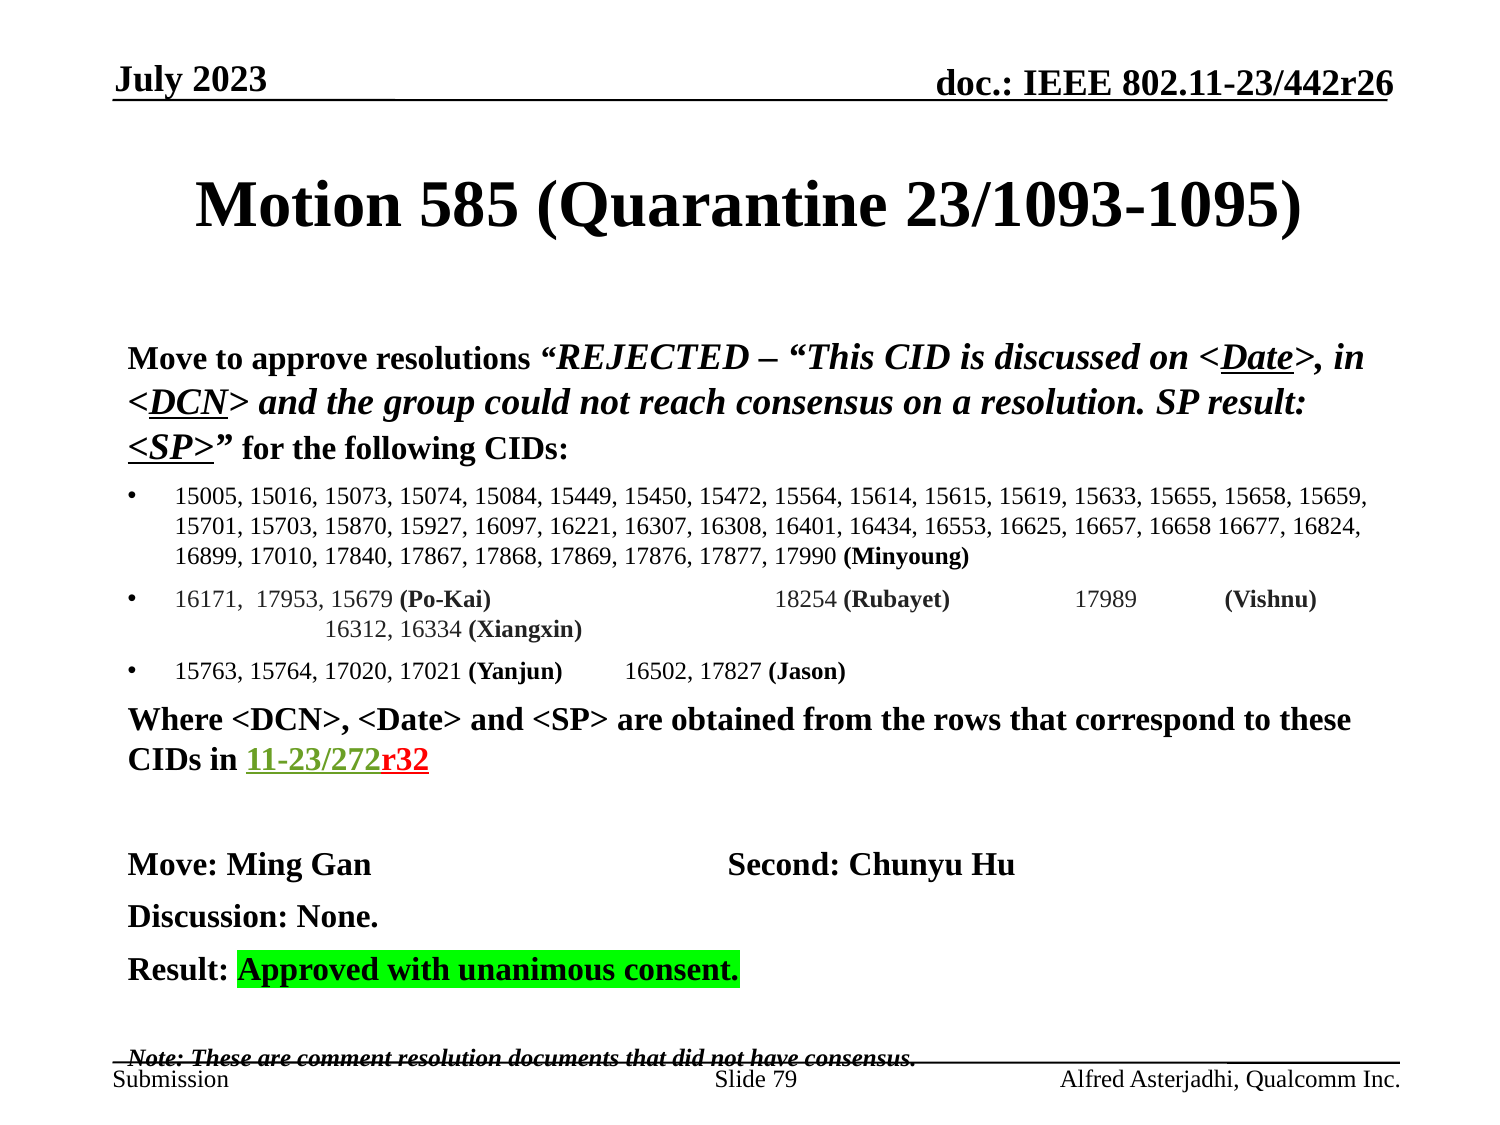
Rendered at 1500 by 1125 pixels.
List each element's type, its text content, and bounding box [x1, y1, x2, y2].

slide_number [114, 54, 423, 100]
title Motion 585 (Quarantine 23/1093-1095) [112, 112, 1388, 288]
list Move to approve resolutions “REJECTED – “This CID is discussed on <Date>, in <DCN> and the group could not reach consensus on a resolution. SP result: <SP>” for the following CIDs: 15005, 15016, 15073, 15074, 15084, 15449, 15450, 15472, 15564, 15614, 15615, 15619, 15633, 15655, 15658, 15659, 15701, 15703, 15870, 15927, 16097, 16221, 16307, 16308, 16401, 16434, 16553, 16625, 16657, 16658 16677, 16824, 16899, 17010, 17840, 17867, 17868, 17869, 17876, 17877, 17990 (Minyoung) 16171, 17953, 15679 (Po-Kai) 18254 (Rubayet) 17989 (Vishnu) 16312, 16334 (Xiangxin) 15763, 15764, 17020, 17021 (Yanjun) 16502, 17827 (Jason) Where <DCN>, <Date> and <SP> are obtained from the rows that correspond to these CIDs in 11-23/272r32 Move: Ming Gan Second: Chunyu Hu Discussion: None. Result: Approved with unanimous consent. Note: These are comment resolution documents that did not have consensus. [112, 324, 1388, 1063]
slide_number Slide 79 [712, 1061, 800, 1123]
footer Alfred Asterjadhi, Qualcomm Inc. [878, 1061, 1402, 1093]
